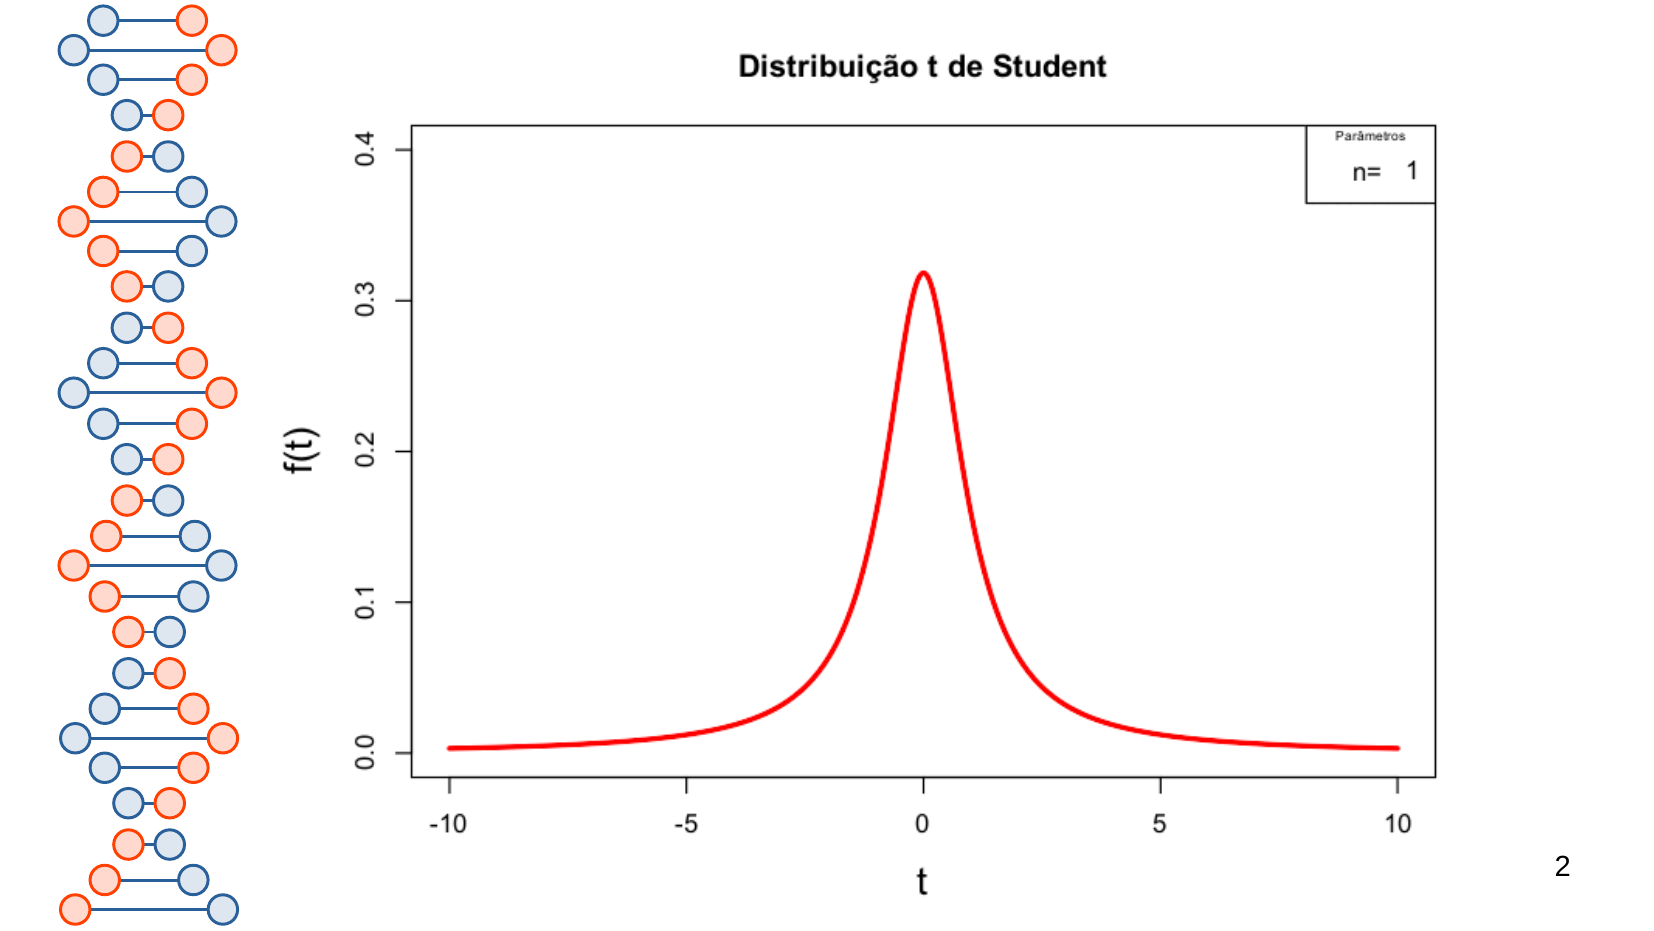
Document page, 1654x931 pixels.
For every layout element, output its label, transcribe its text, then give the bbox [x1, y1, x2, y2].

picture [256, 1, 1497, 931]
slide_number 2 [1497, 847, 1571, 912]
